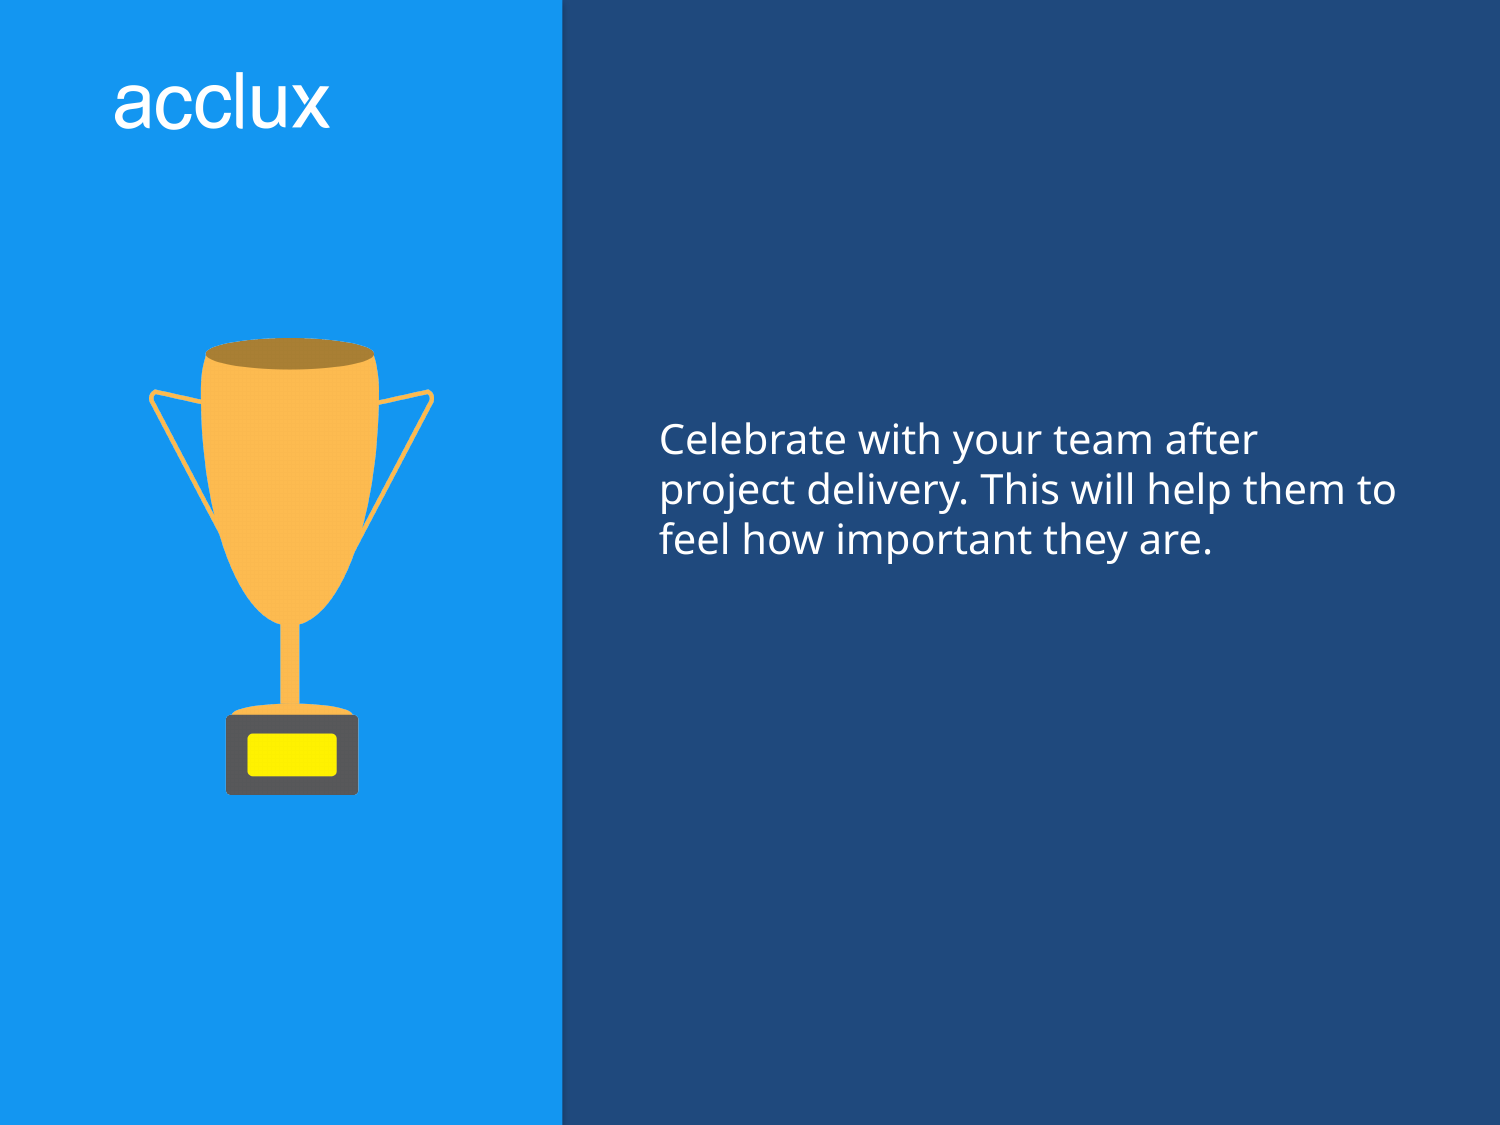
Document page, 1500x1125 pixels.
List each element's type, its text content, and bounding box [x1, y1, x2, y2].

picture [115, 71, 330, 131]
text_box [0, 0, 563, 1125]
text_box Celebrate with your team after project delivery. This will help them to feel how important they are. [643, 405, 1415, 571]
picture [149, 338, 434, 795]
